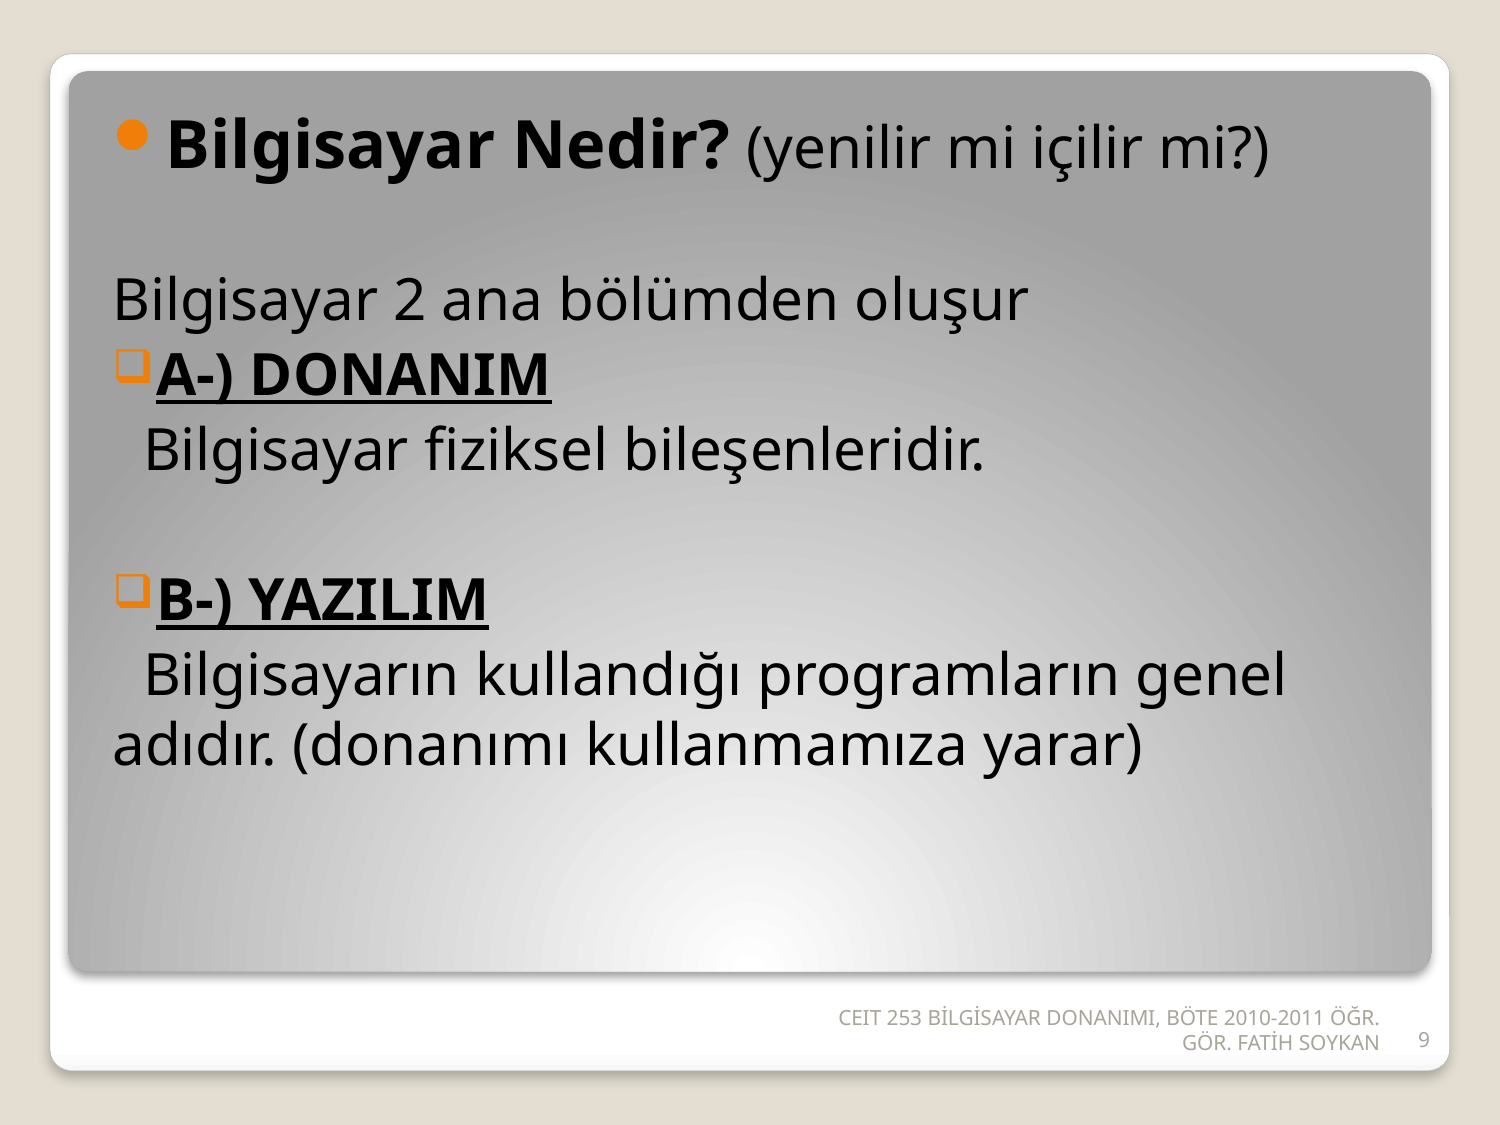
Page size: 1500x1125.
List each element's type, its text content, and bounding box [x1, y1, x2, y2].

slide_number 9 [1395, 1002, 1445, 1063]
footer CEIT 253 BİLGİSAYAR DONANIMI, BÖTE 2010-2011 ÖĞR. GÖR. FATİH SOYKAN [800, 1002, 1395, 1063]
list Bilgisayar Nedir? (yenilir mi içilir mi?) Bilgisayar 2 ana bölümden oluşur A-) DONANIM Bilgisayar fiziksel bileşenleridir. B-) YAZILIM Bilgisayarın kullandığı programların genel adıdır. (donanımı kullanmamıza yarar) [82, 86, 1425, 963]
